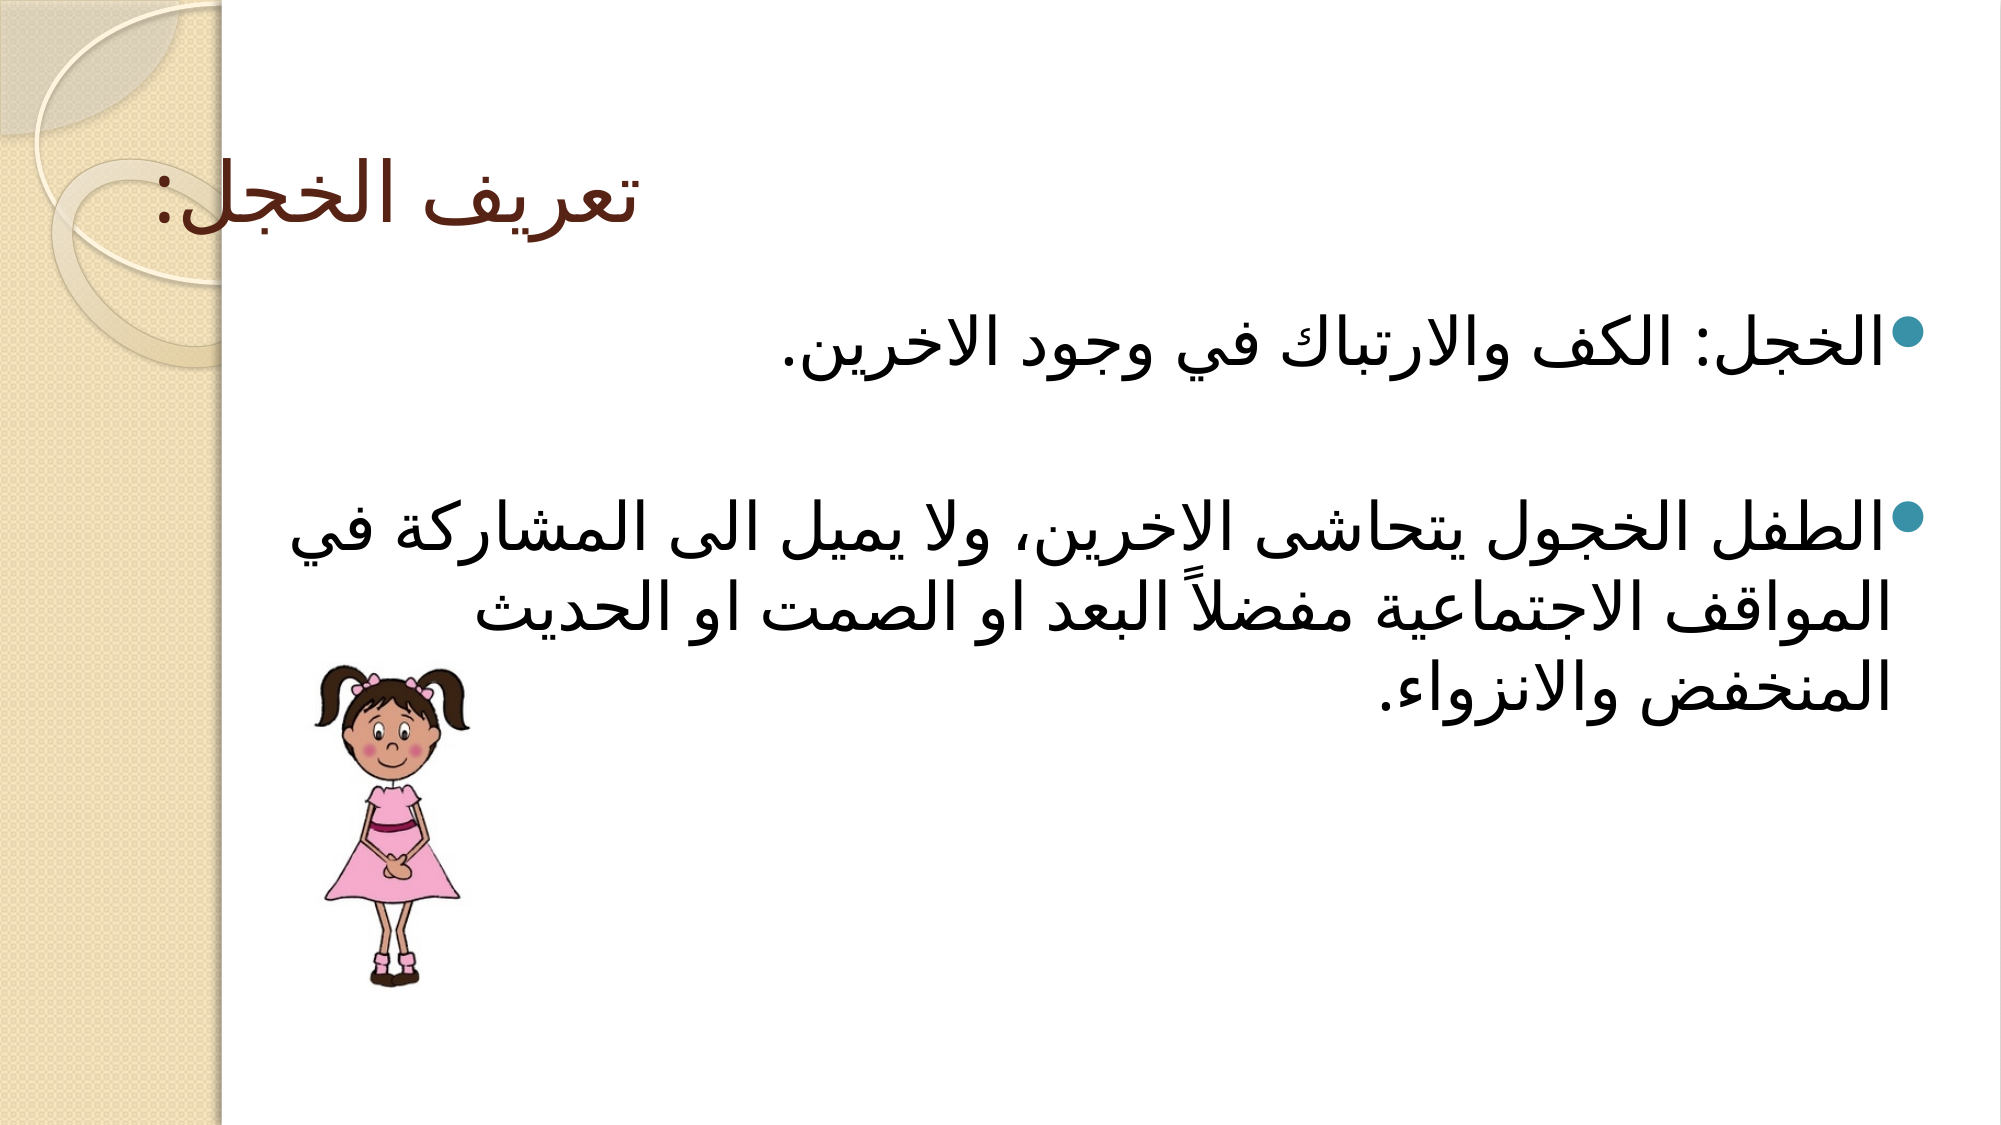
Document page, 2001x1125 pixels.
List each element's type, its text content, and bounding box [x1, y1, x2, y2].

picture [226, 660, 556, 990]
list الخجل: الكف والارتباك في وجود الاخرين. الطفل الخجول يتحاشى الاخرين، ولا يميل الى المشاركة في المواقف الاجتماعية مفضلاً البعد او الصمت او الحديث المنخفض والانزواء. [244, 291, 1970, 1006]
title تعريف الخجل: [137, 130, 1863, 348]
